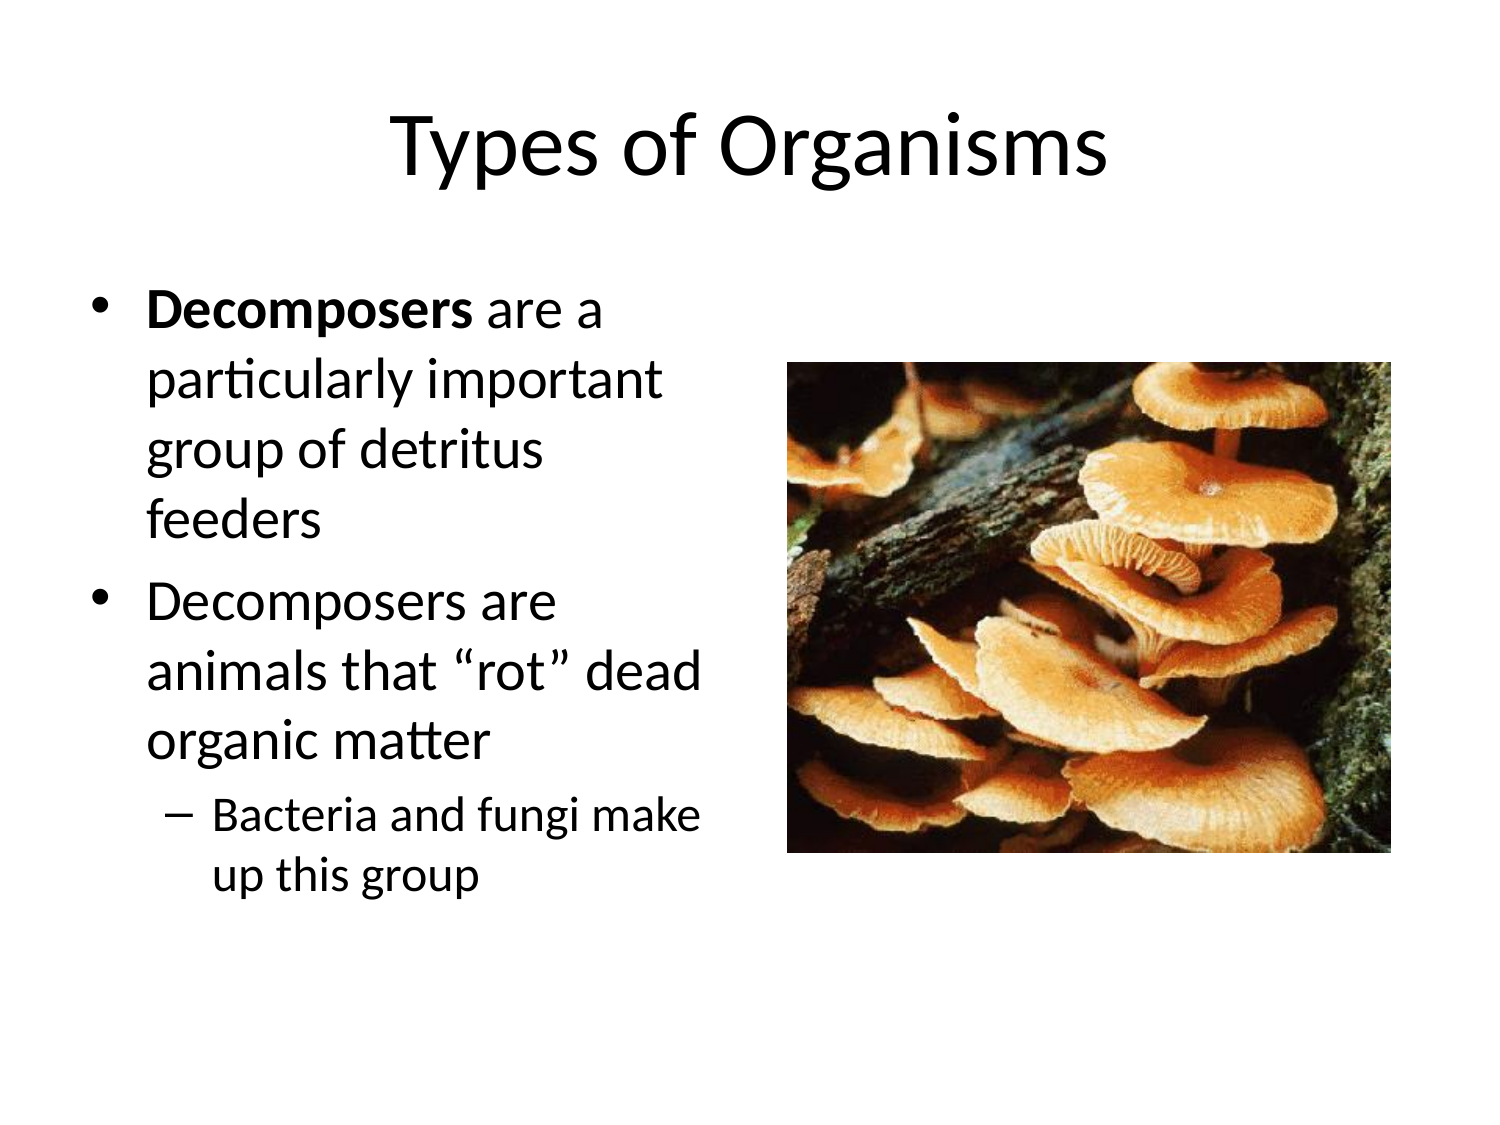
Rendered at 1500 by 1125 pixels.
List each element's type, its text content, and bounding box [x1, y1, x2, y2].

picture [787, 362, 1391, 854]
list Decomposers are a particularly important group of detritus feeders Decomposers are animals that “rot” dead organic matter Bacteria and fungi make up this group [75, 262, 738, 1005]
title Types of Organisms [75, 45, 1425, 233]
